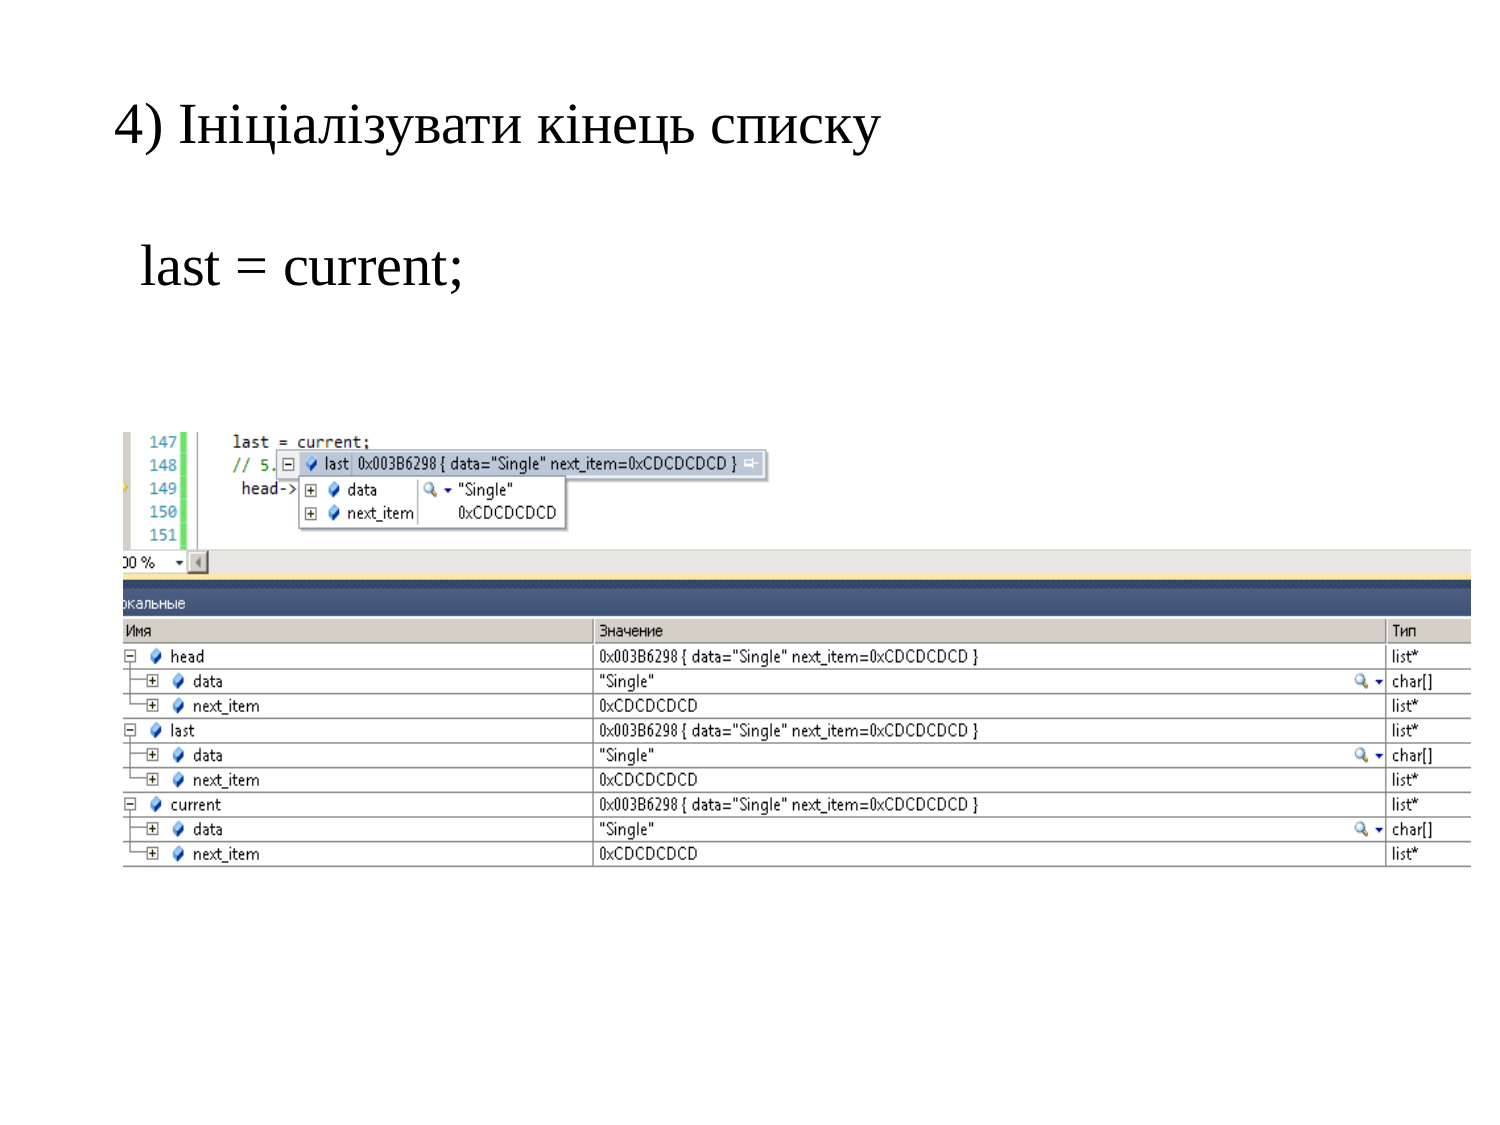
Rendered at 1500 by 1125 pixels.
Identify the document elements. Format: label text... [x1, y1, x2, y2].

text_box 4) Ініціалізувати кінець списку [100, 78, 1436, 163]
picture [123, 432, 1471, 906]
text_box last = current; [125, 220, 480, 305]
